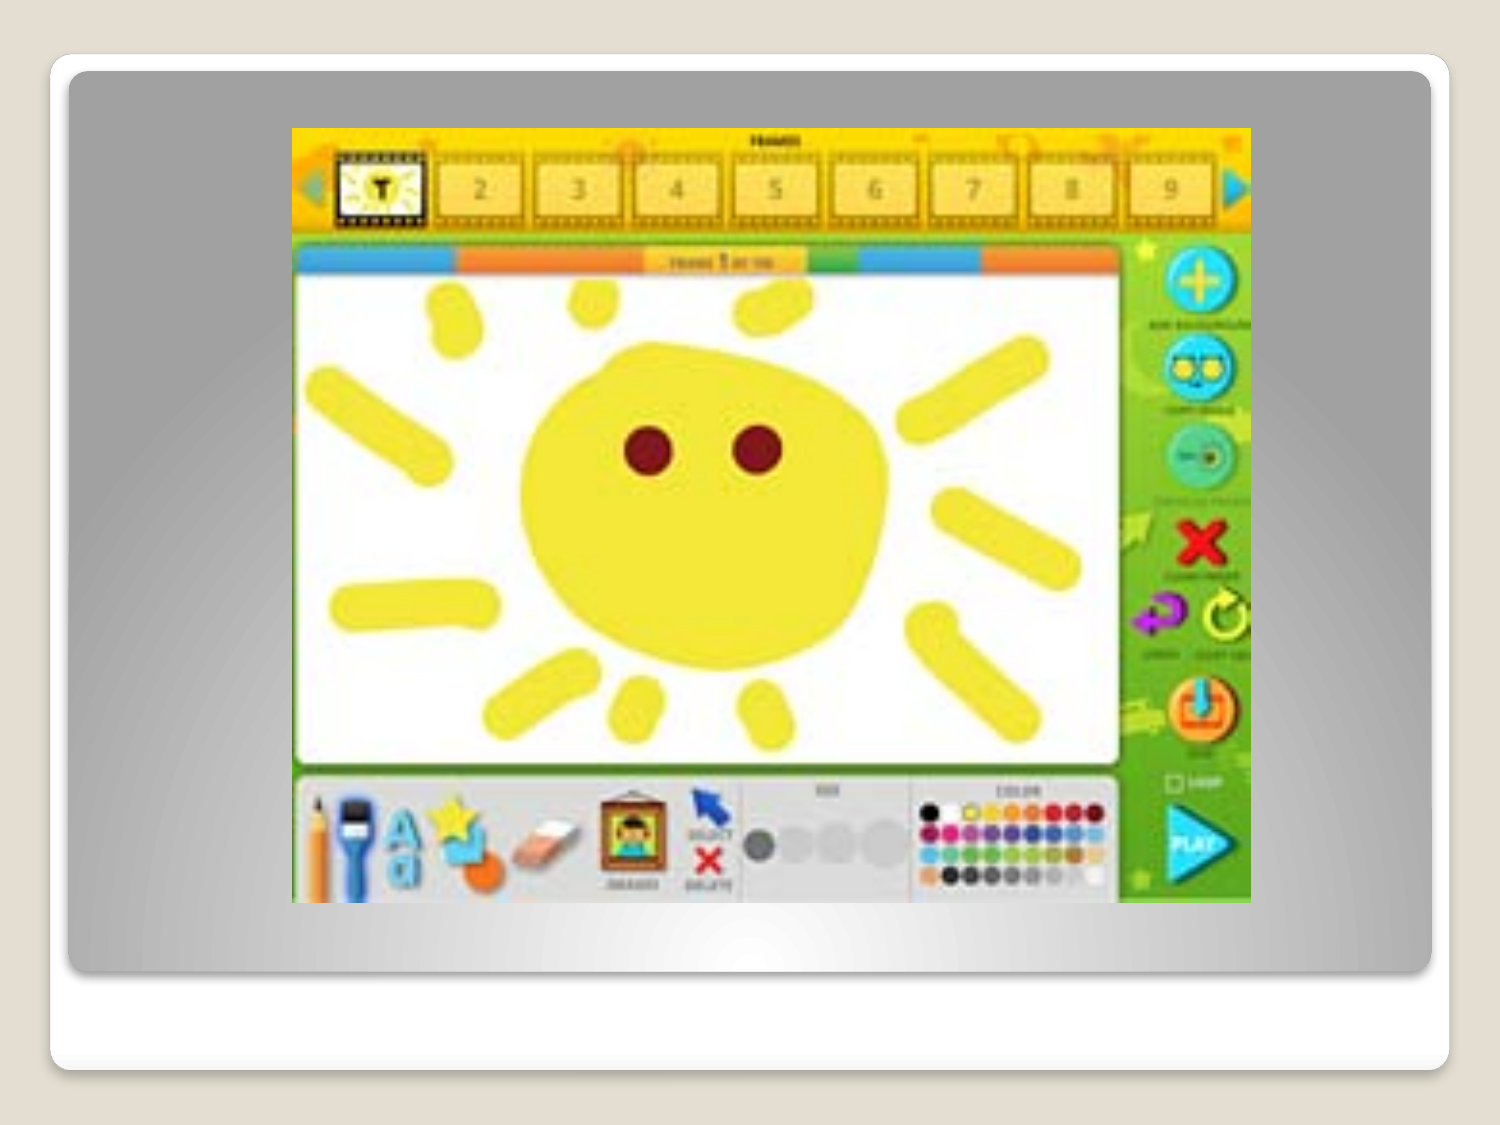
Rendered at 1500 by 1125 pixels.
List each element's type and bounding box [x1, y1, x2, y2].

picture [292, 128, 1251, 903]
